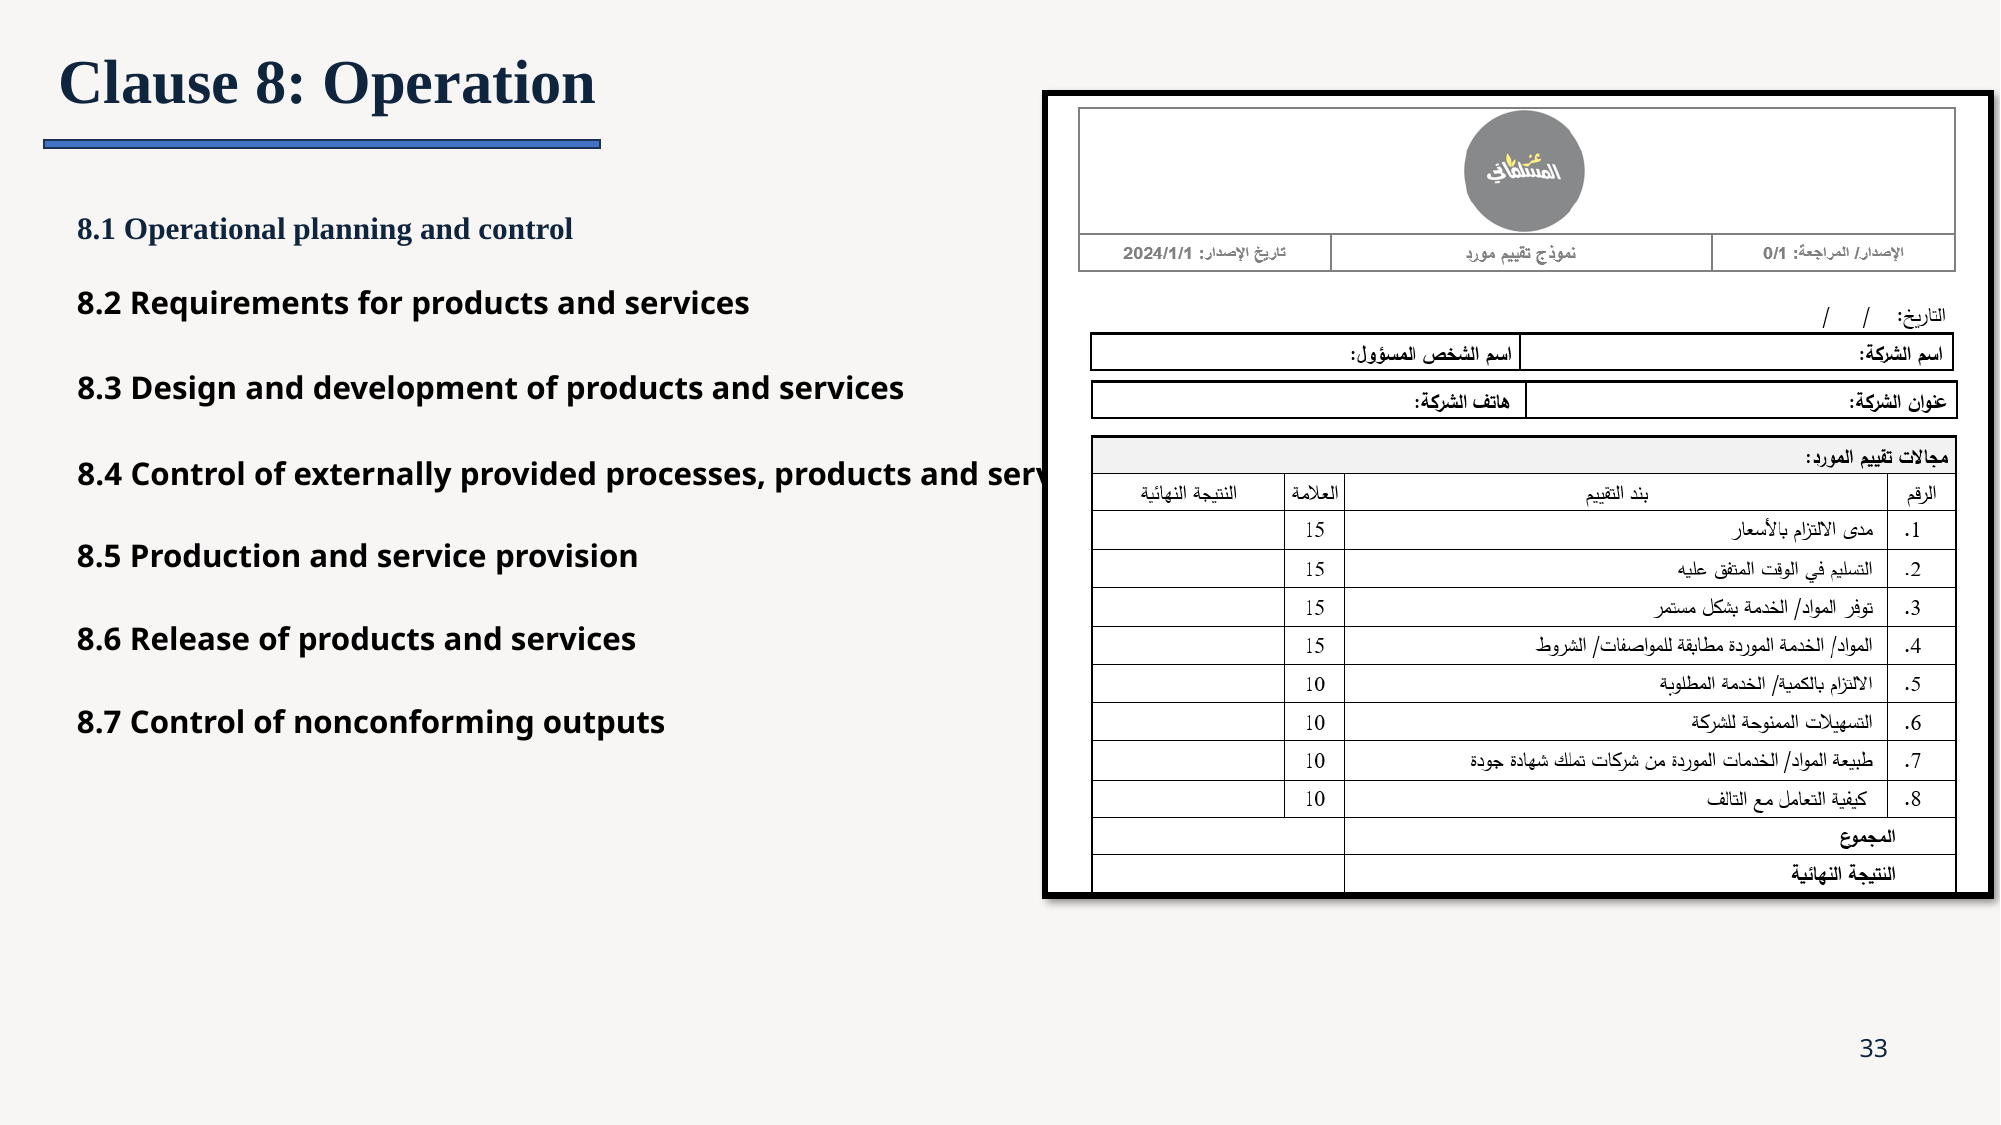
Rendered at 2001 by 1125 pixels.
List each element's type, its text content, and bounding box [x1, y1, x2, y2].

slide_number 33 [1836, 1020, 1912, 1080]
text_box 8.7 Control of nonconforming outputs [62, 694, 1041, 747]
text_box 8.6 Release of products and services [62, 611, 1041, 665]
text_box 8.5 Production and service provision [62, 529, 1041, 582]
title Clause 8: Operation [43, 26, 1283, 141]
text_box 8.1 Operational planning and control [62, 171, 819, 254]
picture [1048, 96, 1989, 893]
text_box [43, 139, 601, 149]
text_box 8.3 Design and development of products and services [62, 361, 1041, 414]
text_box 8.4 Control of externally provided processes, products and services [62, 446, 1041, 499]
text_box 8.2 Requirements for products and services [62, 276, 1041, 329]
